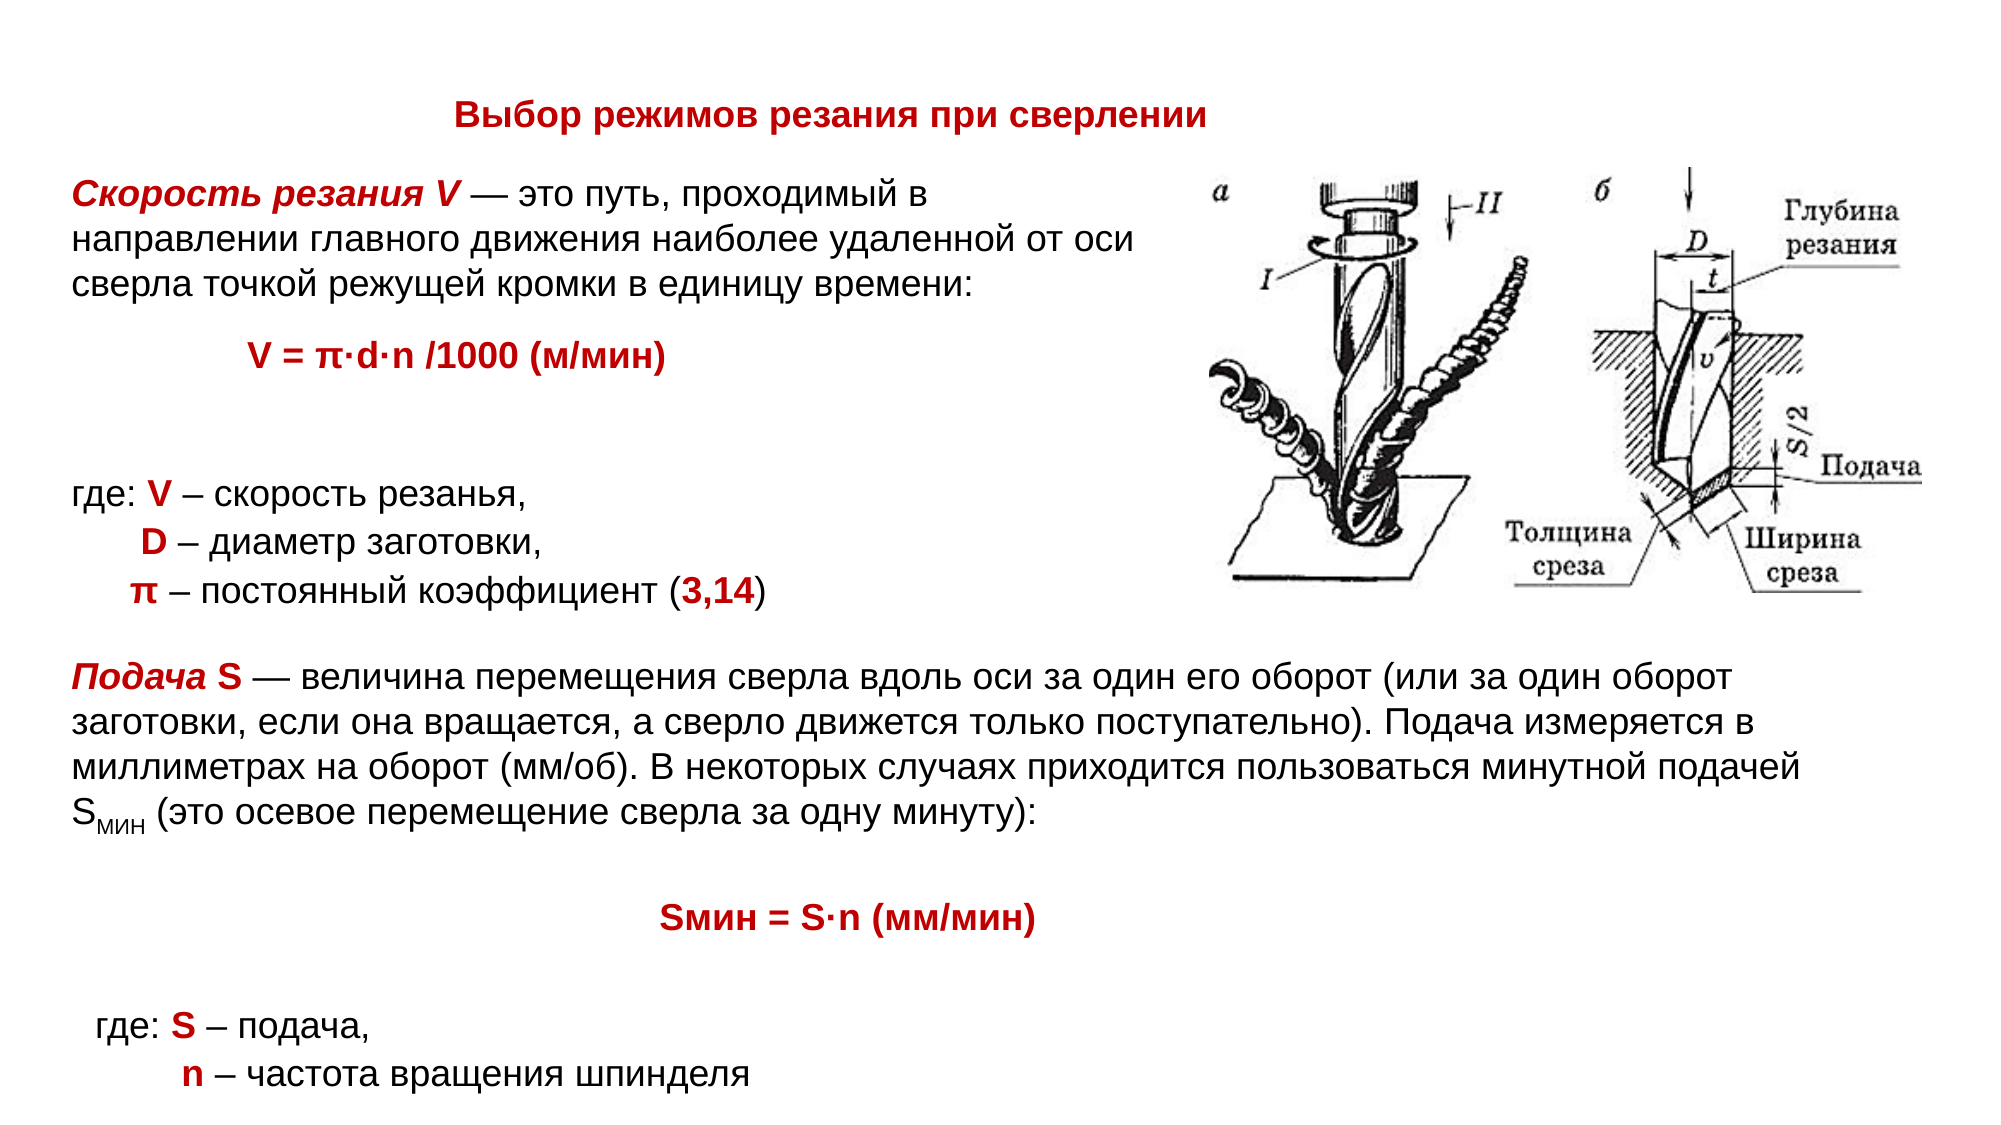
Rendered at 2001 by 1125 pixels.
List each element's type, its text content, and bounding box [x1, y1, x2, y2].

text_box Скорость резания V — это путь, проходимый в направлении главного движения наиболее удаленной от оси сверла точкой режущей кромки в единицу времени: [56, 161, 1178, 311]
text_box Подача S — величина перемещения сверла вдоль оси за один его оборот (или за один оборот заготовки, если она вращается, а сверло движется только поступательно). Подача измеряется в миллиметрах на оборот (мм/об). В некоторых случаях приходится пользоваться минутной подачей SМИН (это осевое перемещение сверла за одну минуту): [56, 645, 1922, 846]
text_box V = π·d·n /1000 (м/мин) [232, 323, 702, 384]
text_box где: V – скорость резанья, D – диаметр заготовки, π – постоянный коэффициент (3,14) [56, 458, 1057, 618]
text_box Sмин = S·n (мм/мин) [644, 885, 1057, 946]
picture [1209, 167, 1922, 593]
text_box где: S – подача, n – частота вращения шпинделя [80, 990, 854, 1102]
text_box Выбор режимов резания при сверлении [439, 82, 1224, 142]
